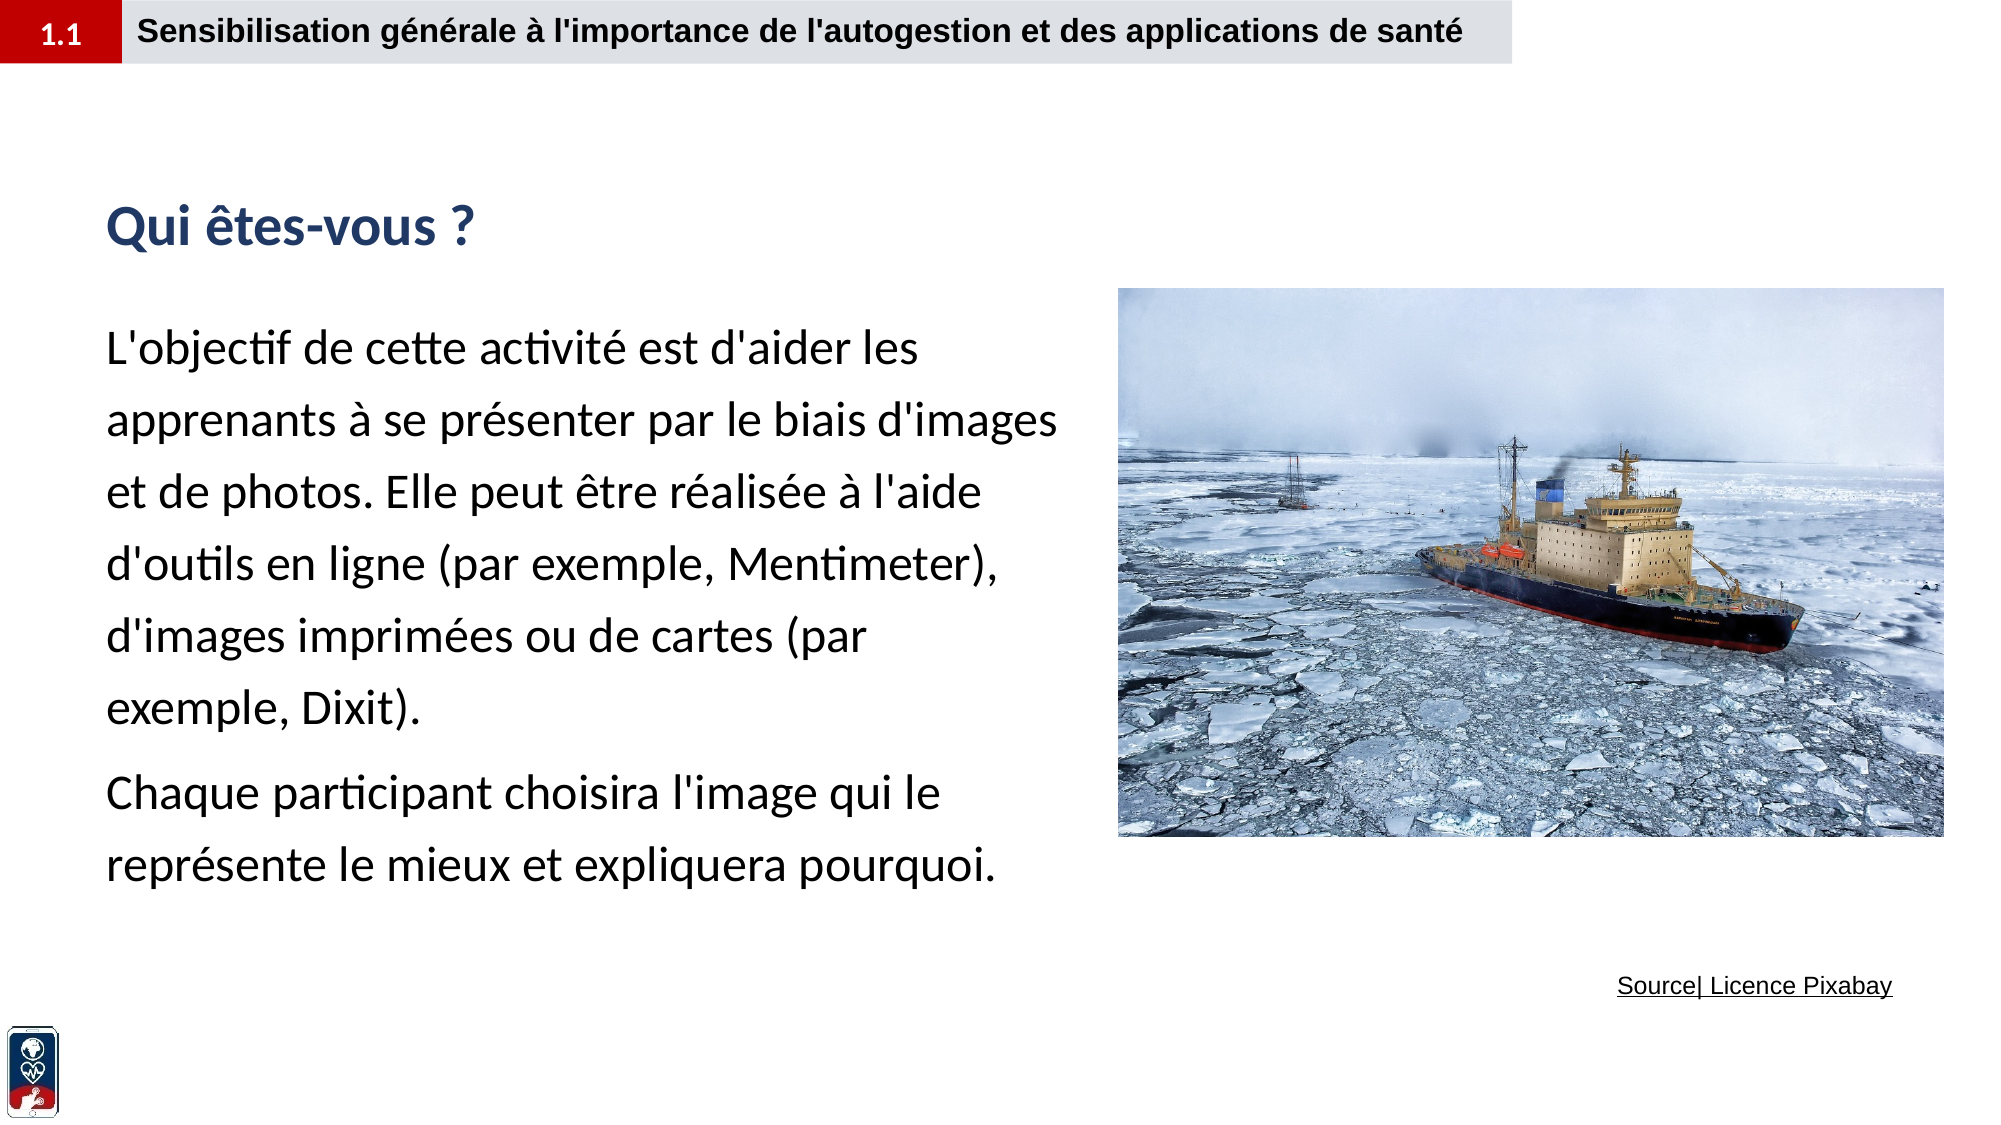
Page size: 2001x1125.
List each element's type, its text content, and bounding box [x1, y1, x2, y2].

title Qui êtes-vous ? [91, 177, 1962, 276]
list L'objectif de cette activité est d'aider les apprenants à se présenter par le biais d'images et de photos. Elle peut être réalisée à l'aide d'outils en ligne (par exemple, Mentimeter), d'images imprimées ou de cartes (par exemple, Dixit). Chaque participant choisira l'image qui le représente le mieux et expliquera pourquoi. [91, 295, 1075, 1098]
picture [7, 1026, 59, 1118]
text_box Source| Licence Pixabay [1512, 961, 1908, 1007]
text_box 1.1 [0, 0, 122, 64]
text_box Sensibilisation générale à l'importance de l'autogestion et des applications de santé [122, 0, 1513, 64]
picture [1118, 288, 1944, 837]
